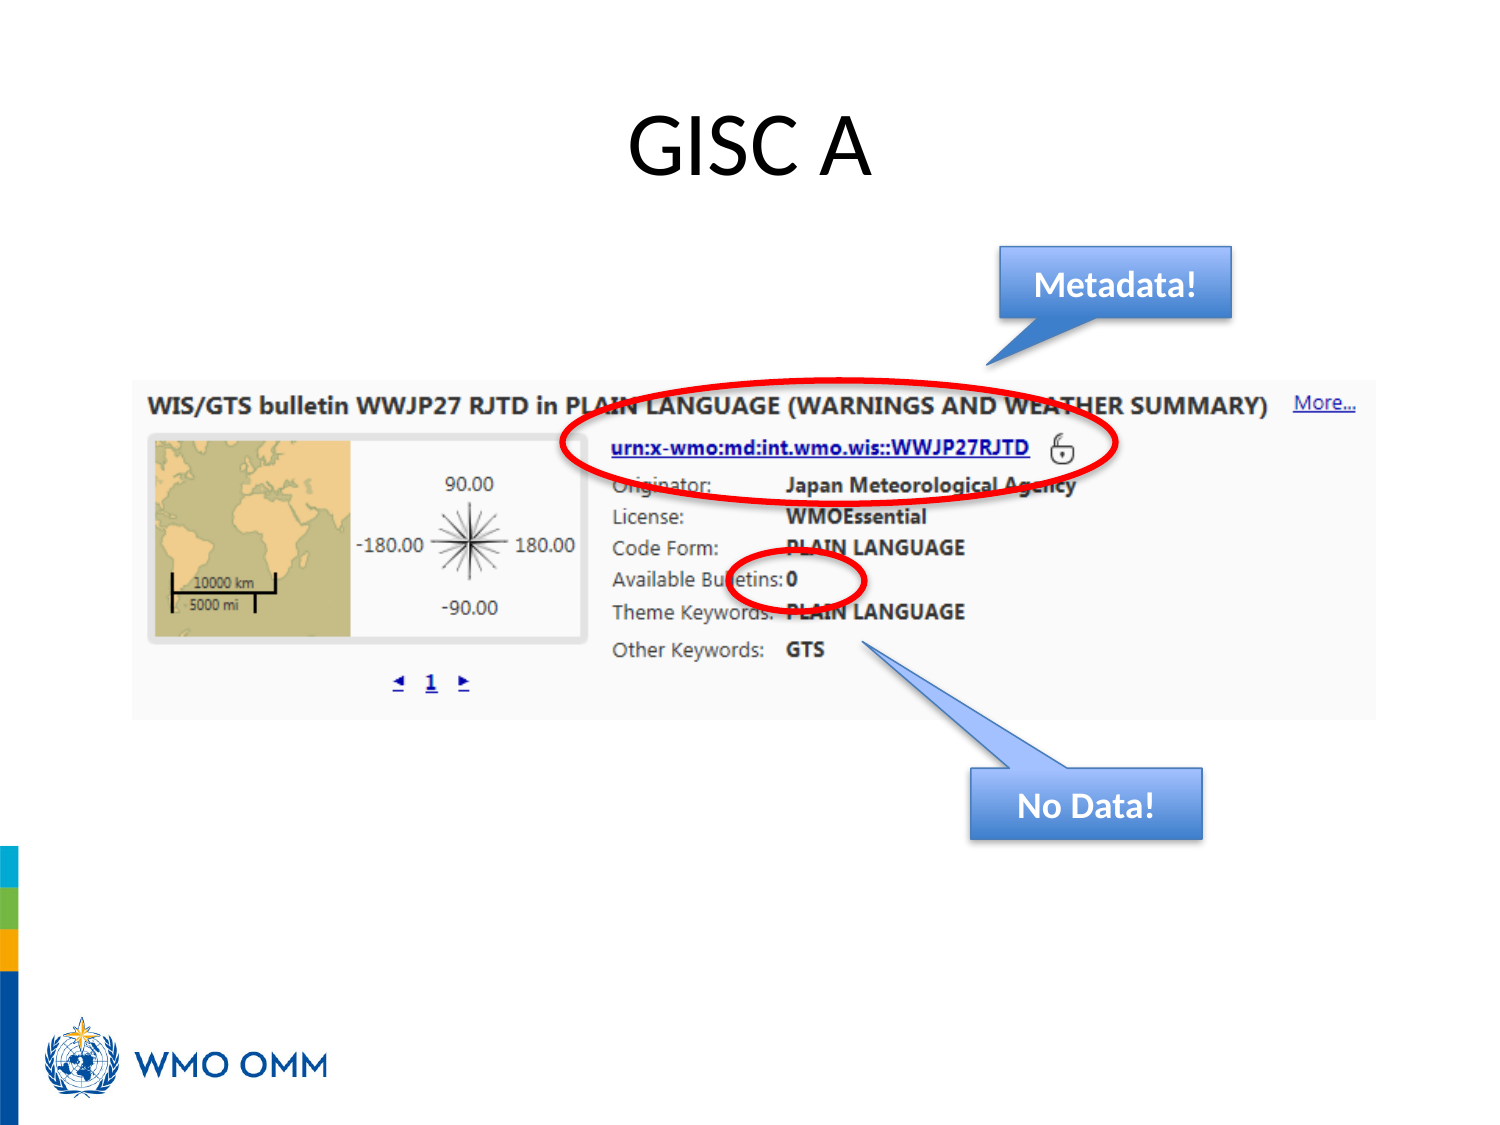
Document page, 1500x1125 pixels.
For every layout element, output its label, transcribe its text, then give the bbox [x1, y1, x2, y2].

title GISC A [75, 45, 1425, 233]
text_box No Data! [960, 727, 1203, 840]
picture [131, 380, 1377, 720]
picture [0, 845, 327, 1125]
text_box Metadata! [985, 245, 1232, 366]
